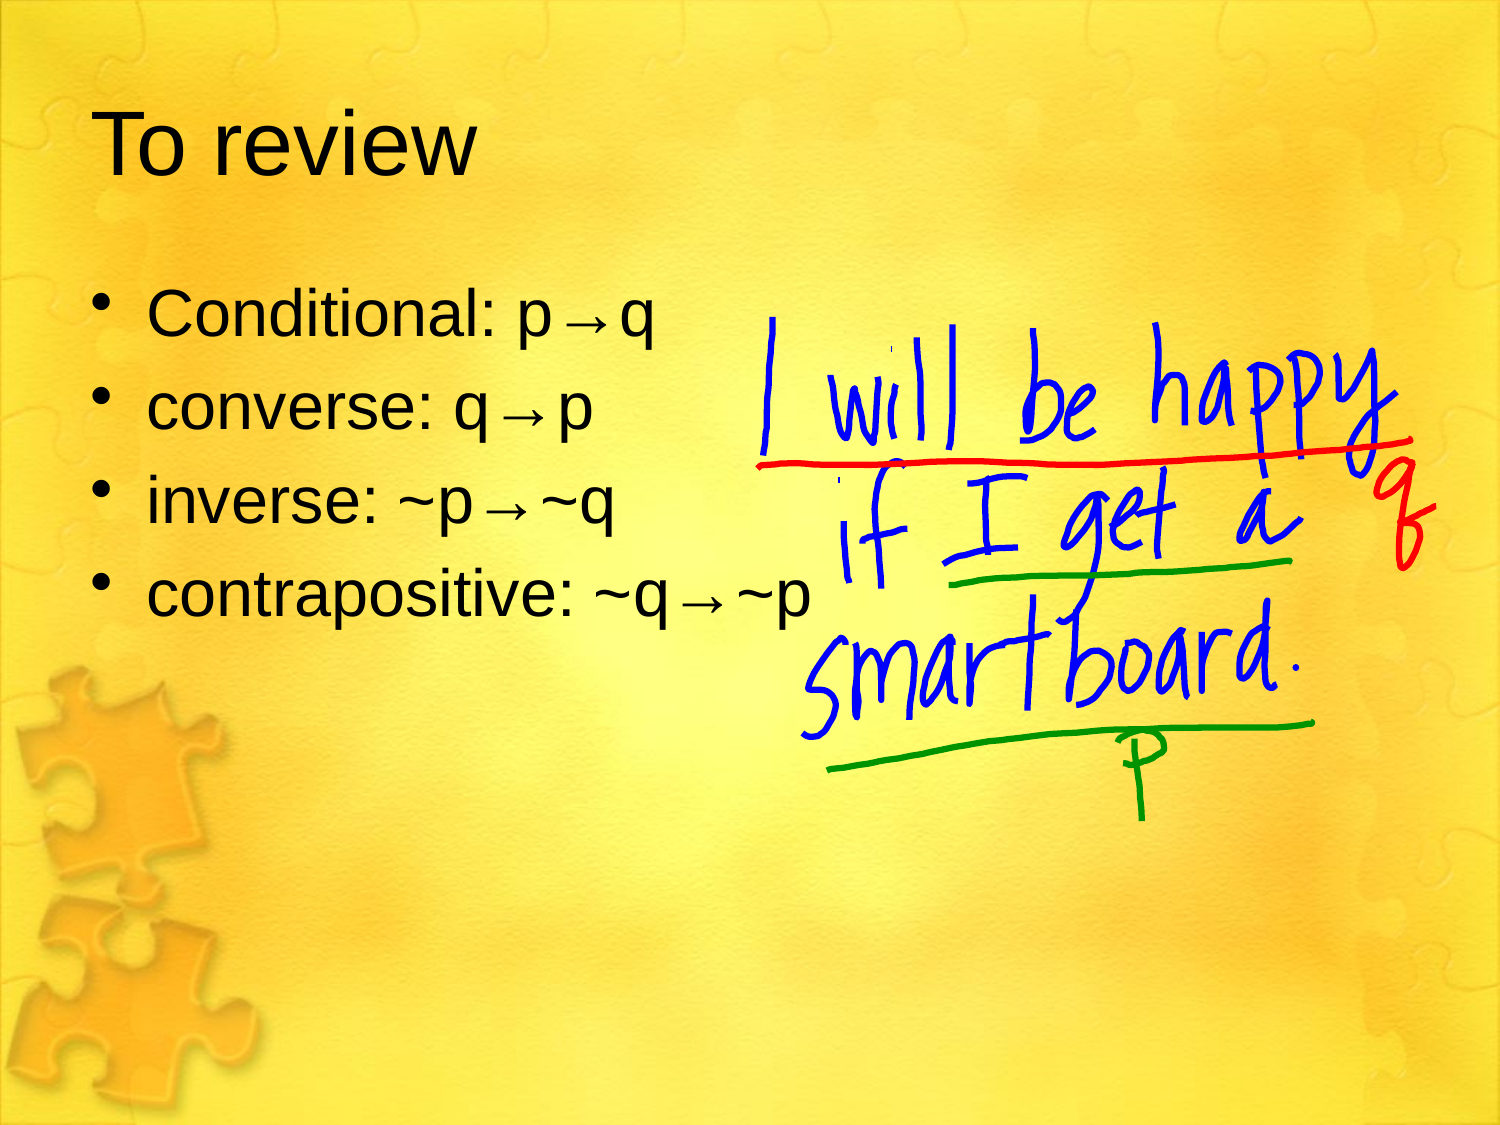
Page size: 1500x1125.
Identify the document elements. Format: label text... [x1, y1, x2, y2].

text_box [756, 437, 1412, 470]
text_box [1109, 488, 1143, 549]
text_box [968, 643, 1006, 705]
text_box [1287, 352, 1321, 406]
text_box [1145, 721, 1313, 737]
text_box [1334, 349, 1398, 441]
text_box [1260, 457, 1267, 479]
text_box [967, 479, 986, 485]
text_box [942, 546, 1019, 565]
text_box [1257, 412, 1263, 445]
text_box [1135, 765, 1143, 822]
text_box [999, 633, 1051, 646]
text_box [947, 324, 954, 451]
text_box [762, 316, 774, 456]
text_box [1156, 510, 1161, 559]
list Conditional: p→q converse: q→p inverse: ~p→~q contrapositive: ~q→~p [74, 262, 1426, 1006]
text_box [1157, 629, 1190, 699]
text_box [1067, 609, 1113, 706]
text_box [990, 475, 1028, 482]
text_box [1116, 728, 1165, 766]
text_box [826, 728, 1141, 772]
text_box [1201, 631, 1233, 692]
text_box [1248, 364, 1282, 413]
text_box [861, 527, 908, 544]
text_box [1030, 594, 1034, 637]
text_box [916, 337, 923, 441]
text_box [1238, 490, 1302, 543]
text_box [1375, 458, 1437, 569]
text_box [984, 477, 991, 548]
text_box [876, 534, 893, 589]
text_box [829, 374, 880, 444]
title To review [74, 44, 1426, 233]
text_box [1062, 493, 1109, 574]
text_box [1019, 328, 1062, 442]
text_box [889, 384, 897, 439]
text_box [1026, 639, 1033, 711]
text_box [948, 559, 1291, 586]
picture [0, 0, 1500, 1125]
text_box [1297, 406, 1301, 443]
text_box [854, 642, 916, 720]
text_box [1154, 322, 1186, 426]
text_box [1066, 385, 1096, 440]
text_box [1238, 599, 1278, 689]
text_box [921, 635, 959, 706]
text_box [1159, 466, 1165, 507]
text_box [1135, 503, 1176, 517]
text_box [801, 637, 847, 738]
text_box [1348, 448, 1375, 477]
text_box [1201, 361, 1233, 426]
text_box [1059, 577, 1093, 623]
text_box [873, 465, 907, 535]
text_box [1120, 640, 1150, 692]
text_box [843, 521, 851, 584]
